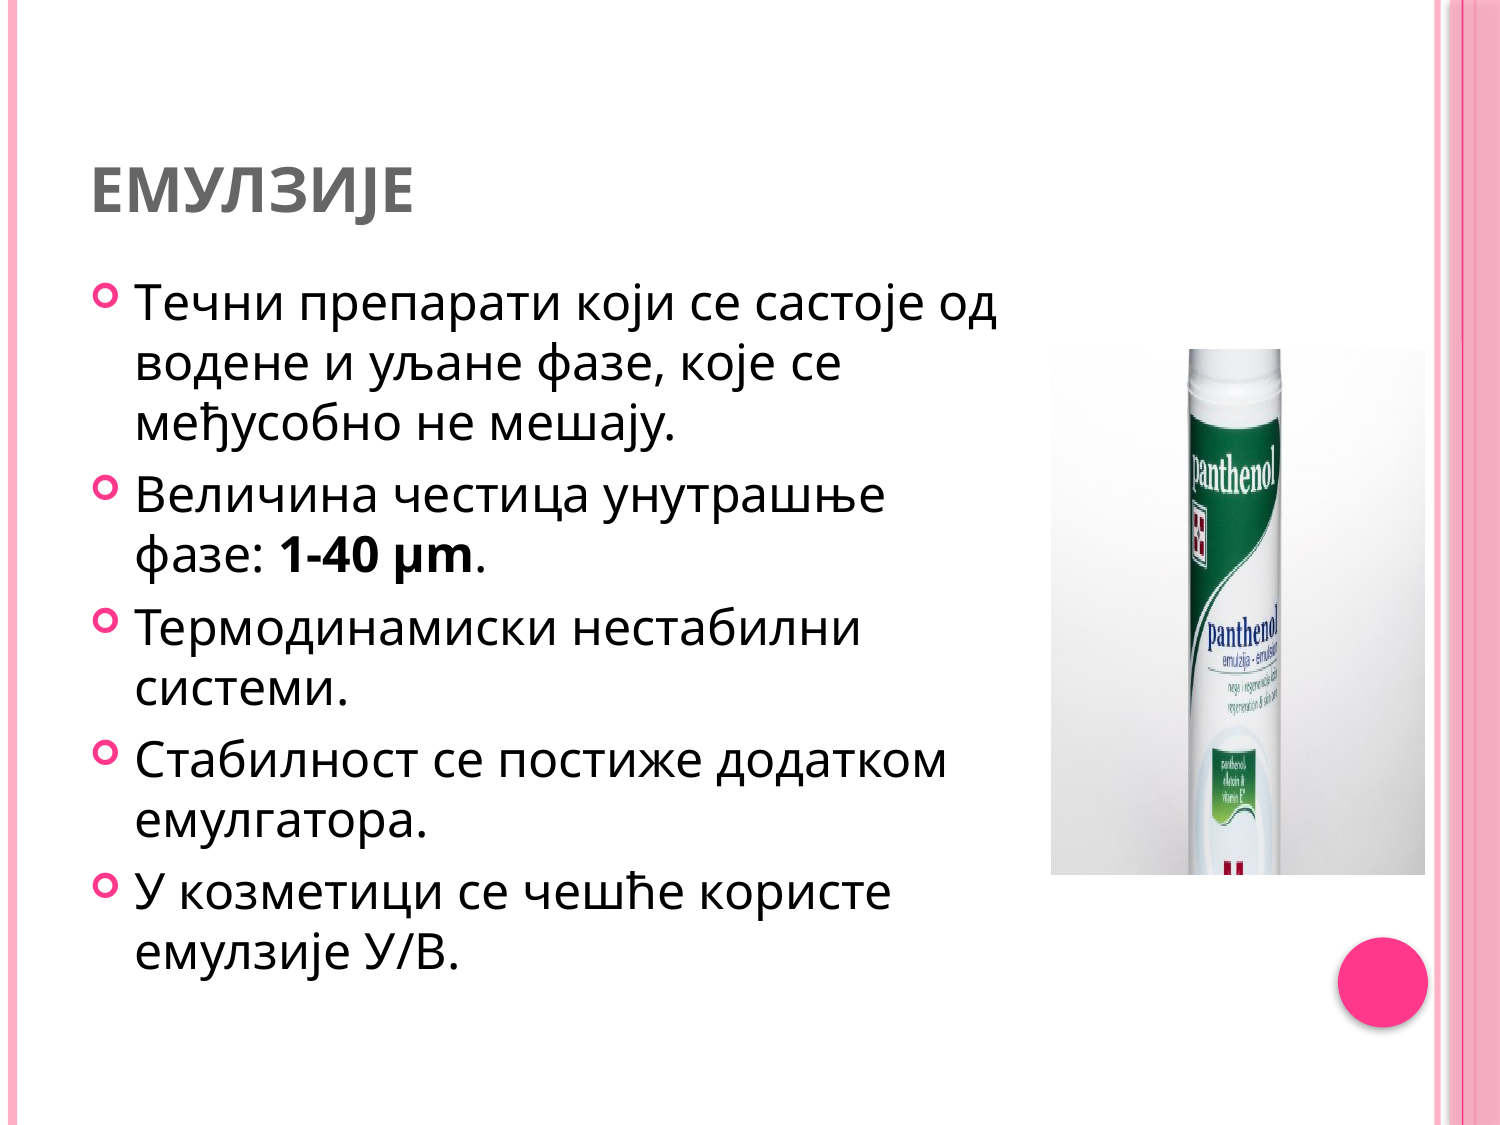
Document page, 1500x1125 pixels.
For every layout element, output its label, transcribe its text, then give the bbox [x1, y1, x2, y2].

picture [1051, 349, 1426, 876]
list Течни препарати који се састоје од водене и уљане фазе, које се међусобно не мешају. Величина честица унутрашње фазе: 1-40 μm. Термодинамиски нестабилни системи. Стабилност се постиже додатком емулгатора. У козметици се чешће користе емулзије У/В. [75, 262, 1038, 1062]
title Емулзије [75, 45, 1300, 233]
